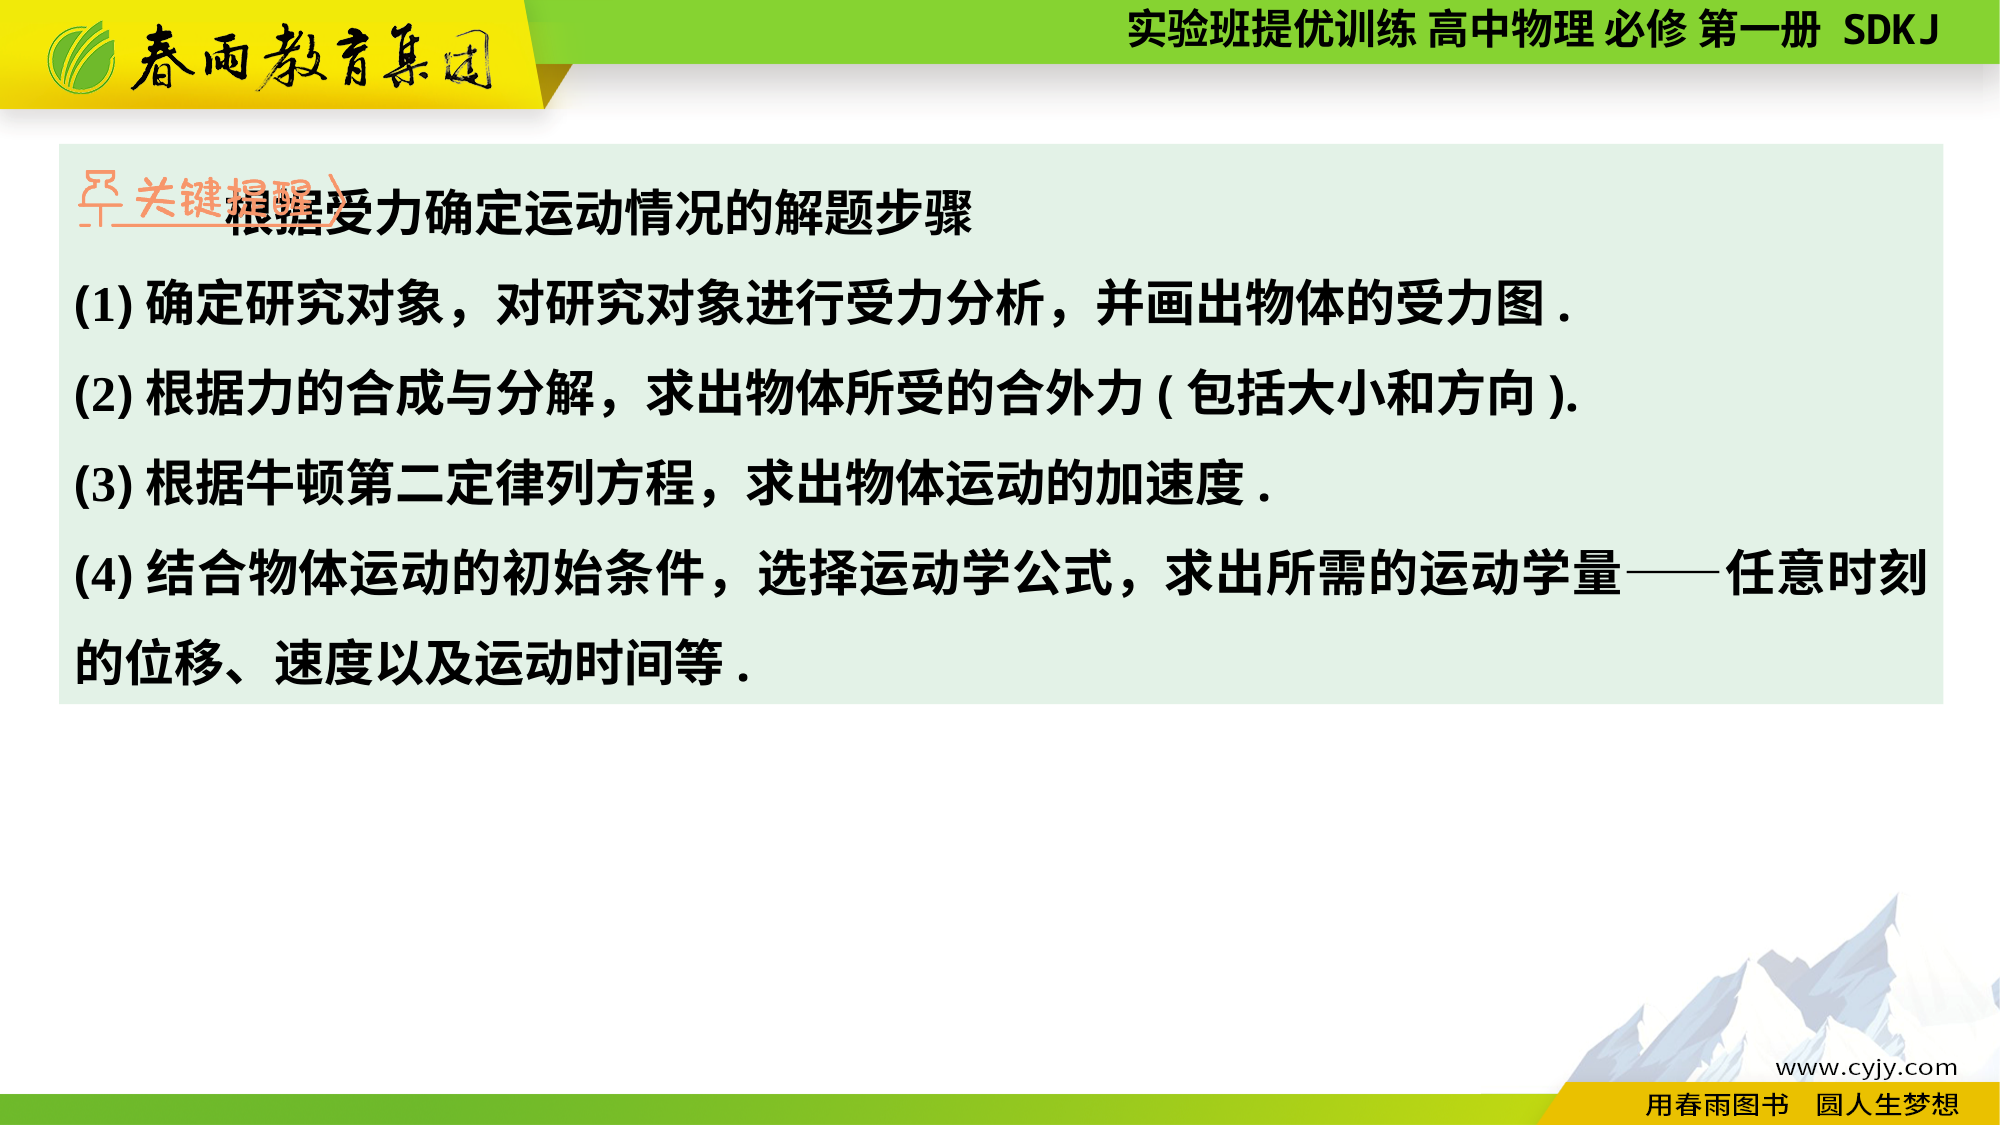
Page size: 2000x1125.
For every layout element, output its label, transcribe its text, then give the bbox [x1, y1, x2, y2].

picture [0, 0, 2000, 1125]
list 根据受力确定运动情况的解题步骤 (1)确定研究对象，对研究对象进行受力分析，并画出物体的受力图. (2)根据力的合成与分解，求出物体所受的合外力(包括大小和方向). (3)根据牛顿第二定律列方程，求出物体运动的加速度. (4)结合物体运动的初始条件，选择运动学公式，求出所需的运动学量——任意时刻的位移、速度以及运动时间等. [59, 143, 1944, 705]
